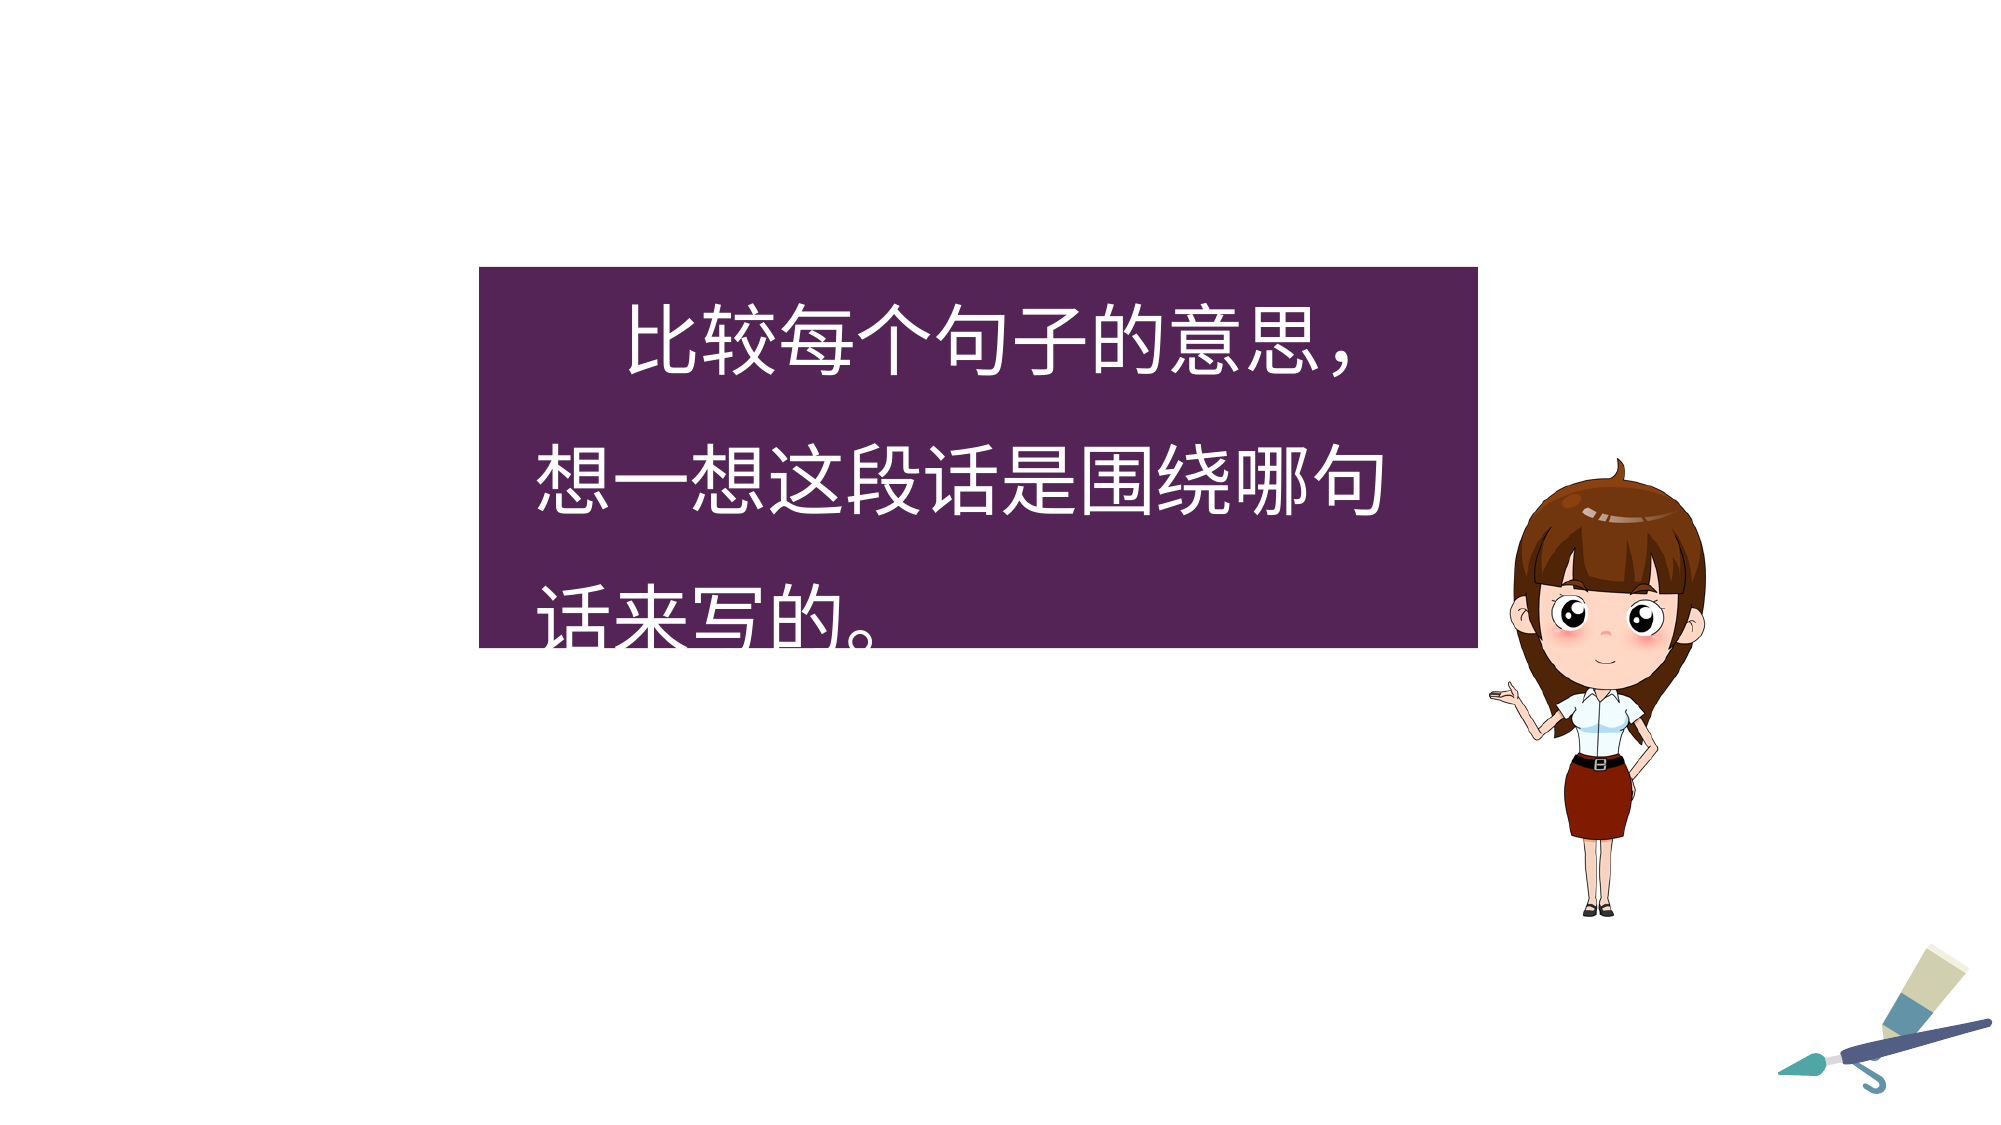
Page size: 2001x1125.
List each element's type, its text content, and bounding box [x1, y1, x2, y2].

picture [1364, 458, 1830, 924]
text_box [478, 266, 519, 649]
text_box 比较每个句子的意思，想一想这段话是围绕哪句话来写的。 [519, 237, 1481, 672]
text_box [1811, 945, 1974, 1125]
